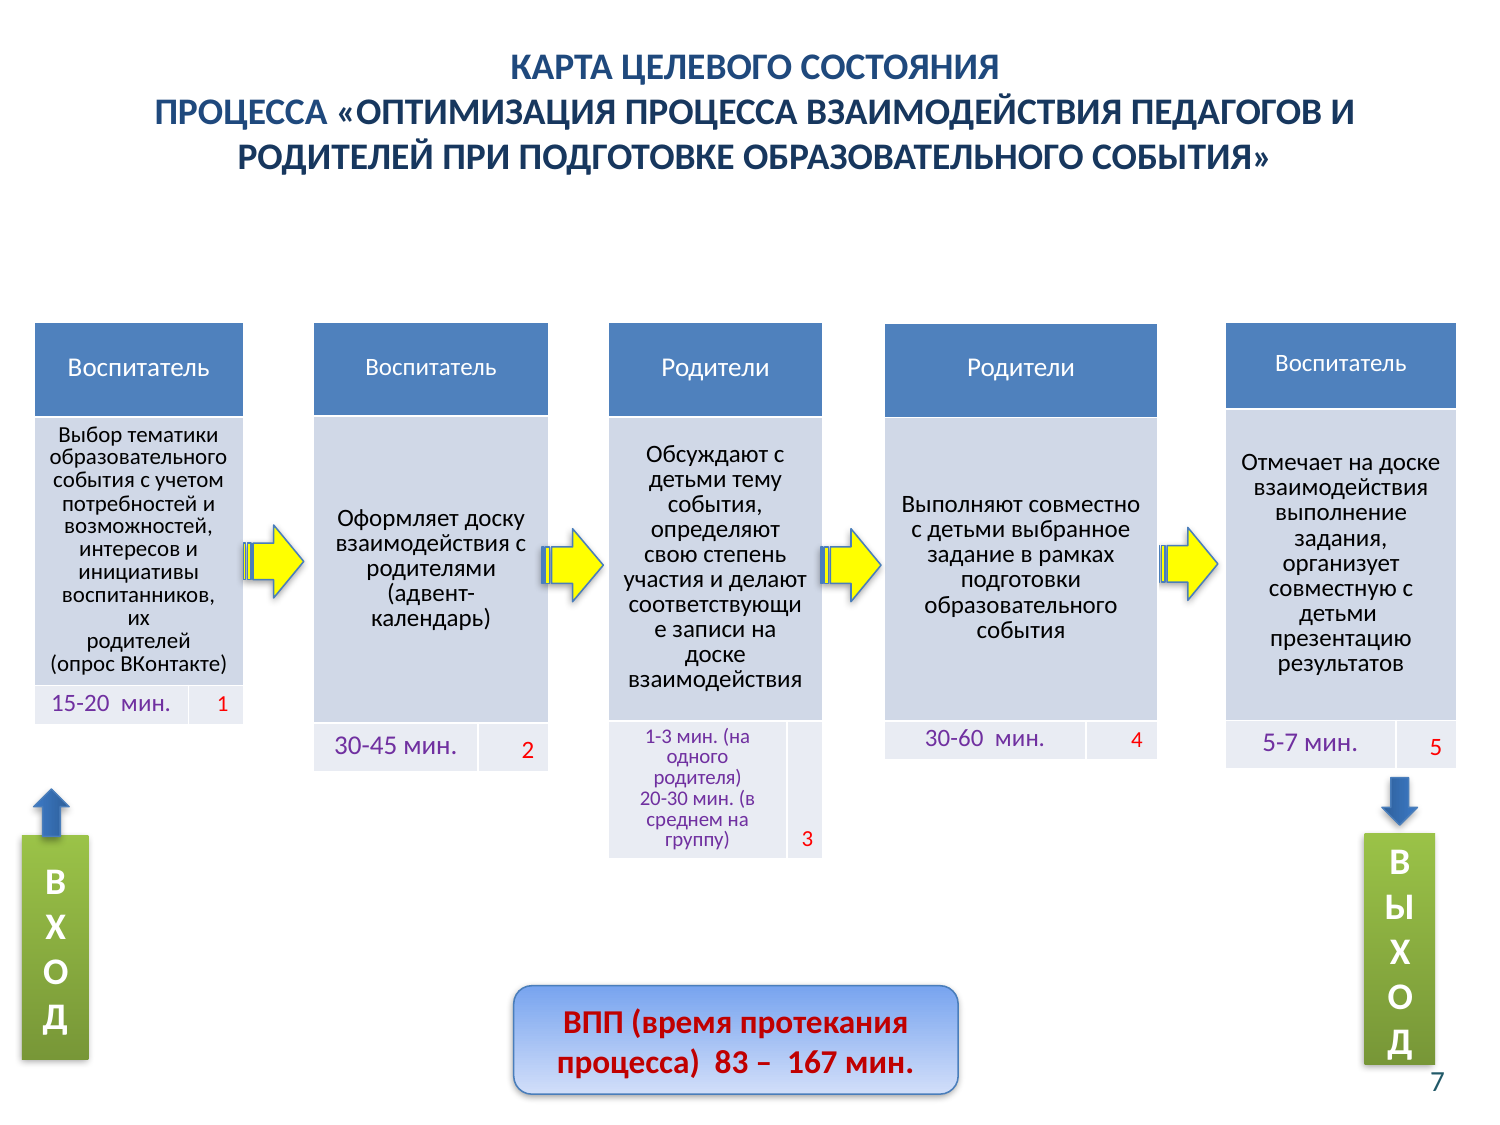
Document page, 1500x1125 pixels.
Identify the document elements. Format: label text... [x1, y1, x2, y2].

text_box ВЫХОД [1364, 833, 1436, 1065]
text_box Карта целевого состояния Процесса «Оптимизация процесса взаимодействия педагогов и родителей при подготовке образовательного события» [53, 40, 1458, 179]
table_header Родители [609, 323, 822, 416]
table_header Воспитатель [1226, 323, 1456, 408]
text_box ВХОД [21, 835, 89, 1060]
table_cell Выбор тематики образовательного события с учетом потребностей и возможностей, интересов и инициативы воспитанников, их родителей (опрос ВКонтакте) [35, 418, 243, 685]
table_cell Обсуждают с детьми тему события, определяют свою степень участия и делают соответствующие записи на доске взаимодействия [609, 418, 822, 720]
text_box [1161, 526, 1219, 602]
slide_number 7 [1399, 1058, 1475, 1102]
table_header Родители [885, 324, 1157, 417]
text_box [820, 527, 882, 603]
table_cell 30-60 мин. [885, 722, 1085, 759]
text_box [32, 788, 70, 838]
table_header Воспитатель [35, 323, 243, 416]
table_cell 1 [189, 686, 243, 724]
table_cell 5 [1397, 721, 1456, 768]
table_cell Отмечает на доске взаимодействия выполнение задания, организует совместную с детьми презентацию результатов [1226, 410, 1456, 720]
text_box [247, 524, 305, 599]
text_box ВПП (время протекания процесса) 83 – 167 мин. [512, 984, 959, 1095]
table_cell 15-20 мин. [35, 686, 188, 724]
table_cell 1-3 мин. (на одного родителя) 20-30 мин. (в среднем на группу) [609, 722, 786, 858]
table_cell Выполняют совместно с детьми выбранное задание в рамках подготовки образовательного события [885, 418, 1157, 720]
table_header Воспитатель [314, 323, 548, 415]
table_cell Оформляет доску взаимодействия с родителями (адвент-календарь) [314, 417, 548, 722]
table_cell 4 [1087, 722, 1157, 759]
table_cell 2 [479, 724, 548, 771]
table_cell 3 [788, 722, 822, 858]
table_cell 5-7 мин. [1226, 721, 1395, 768]
table_cell 30-45 мин. [314, 724, 477, 771]
text_box [1381, 776, 1419, 826]
text_box [541, 527, 604, 603]
